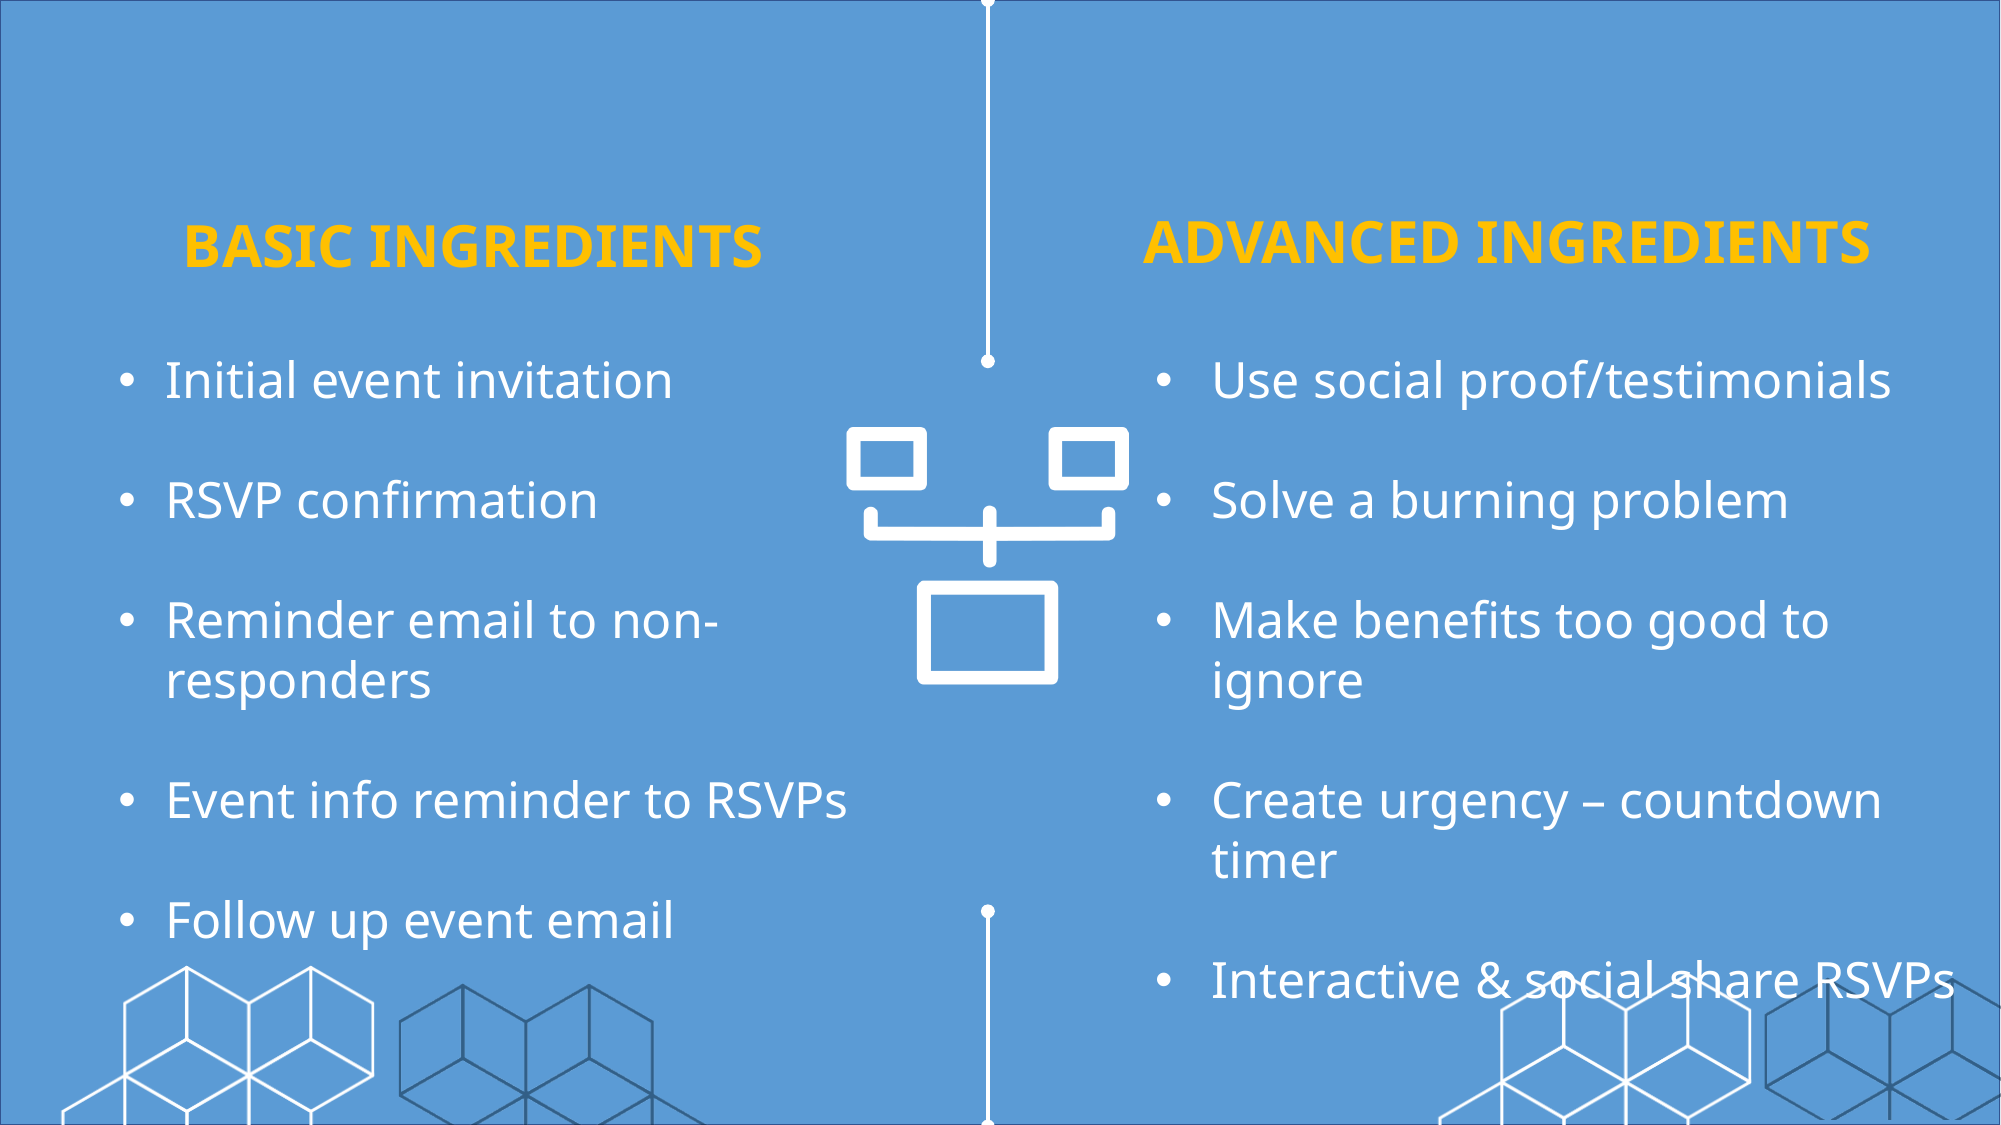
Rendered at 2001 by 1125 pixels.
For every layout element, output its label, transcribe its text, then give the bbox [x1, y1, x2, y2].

picture [1764, 977, 2001, 1120]
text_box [824, 388, 1152, 716]
picture [0, 965, 375, 1125]
text_box Initial event invitation RSVP confirmation Reminder email to non-responders Event info reminder to RSVPs Follow up event email [103, 341, 917, 957]
text_box [0, 0, 2000, 1125]
picture [398, 983, 781, 1125]
picture [1376, 972, 1752, 1125]
text_box BASIC INGREDIENTS [78, 202, 869, 381]
text_box Use social proof/testimonials Solve a burning problem Make benefits too good to ignore Create urgency – countdown timer Interactive & social share RSVPs [1140, 341, 1976, 1017]
text_box ADVANCED INGREDIENTS [1117, 197, 1897, 317]
